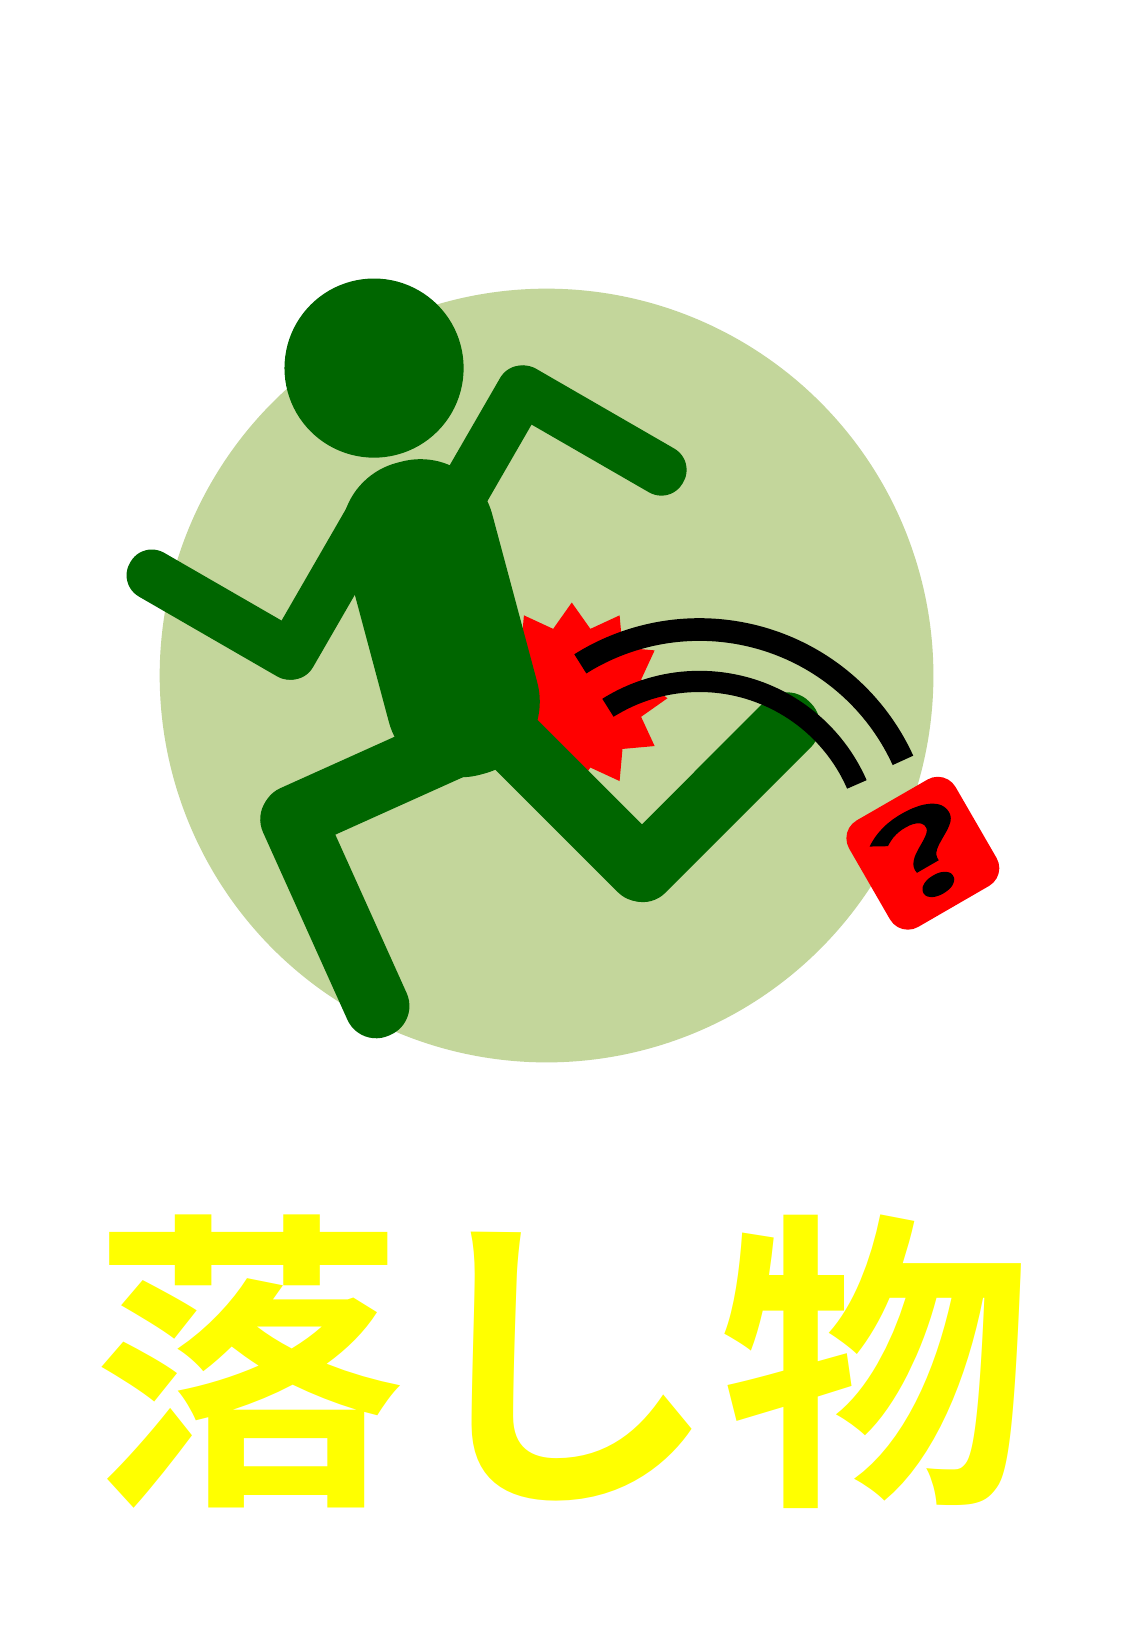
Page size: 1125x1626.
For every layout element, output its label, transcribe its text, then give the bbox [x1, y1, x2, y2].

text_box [159, 278, 985, 1089]
text_box 落し物 [0, 1160, 1125, 1551]
